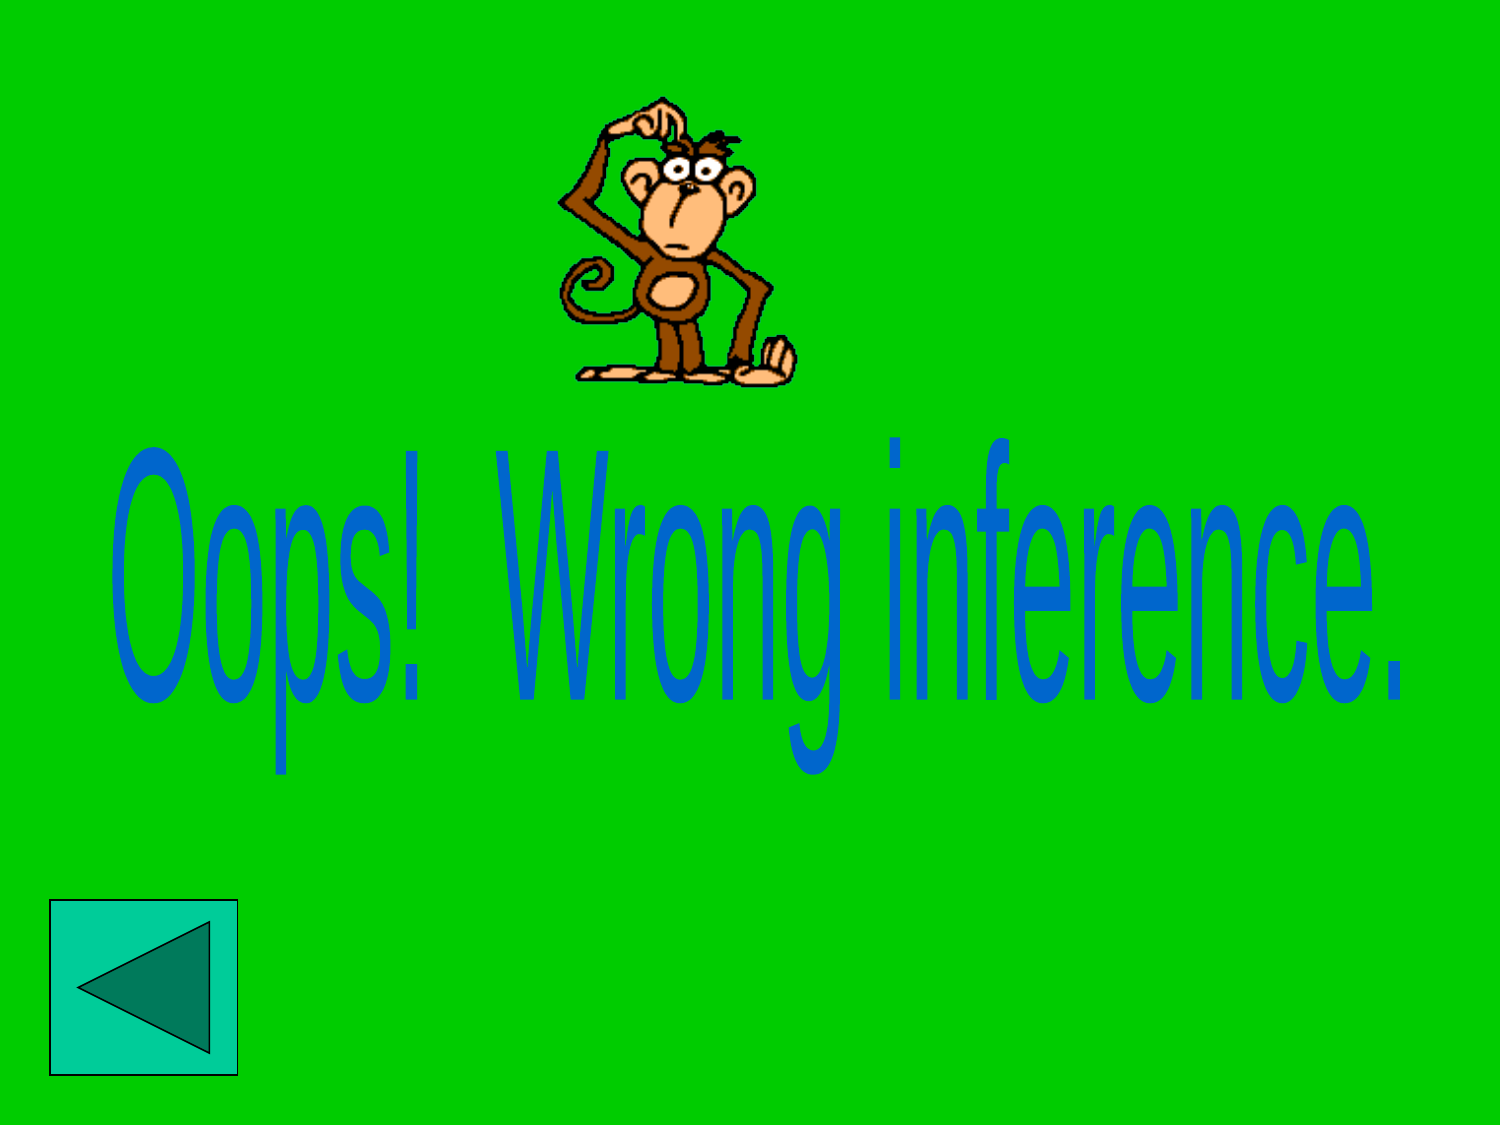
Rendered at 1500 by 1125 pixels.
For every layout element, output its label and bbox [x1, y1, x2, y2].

text_box [50, 900, 238, 1075]
picture [540, 87, 818, 401]
